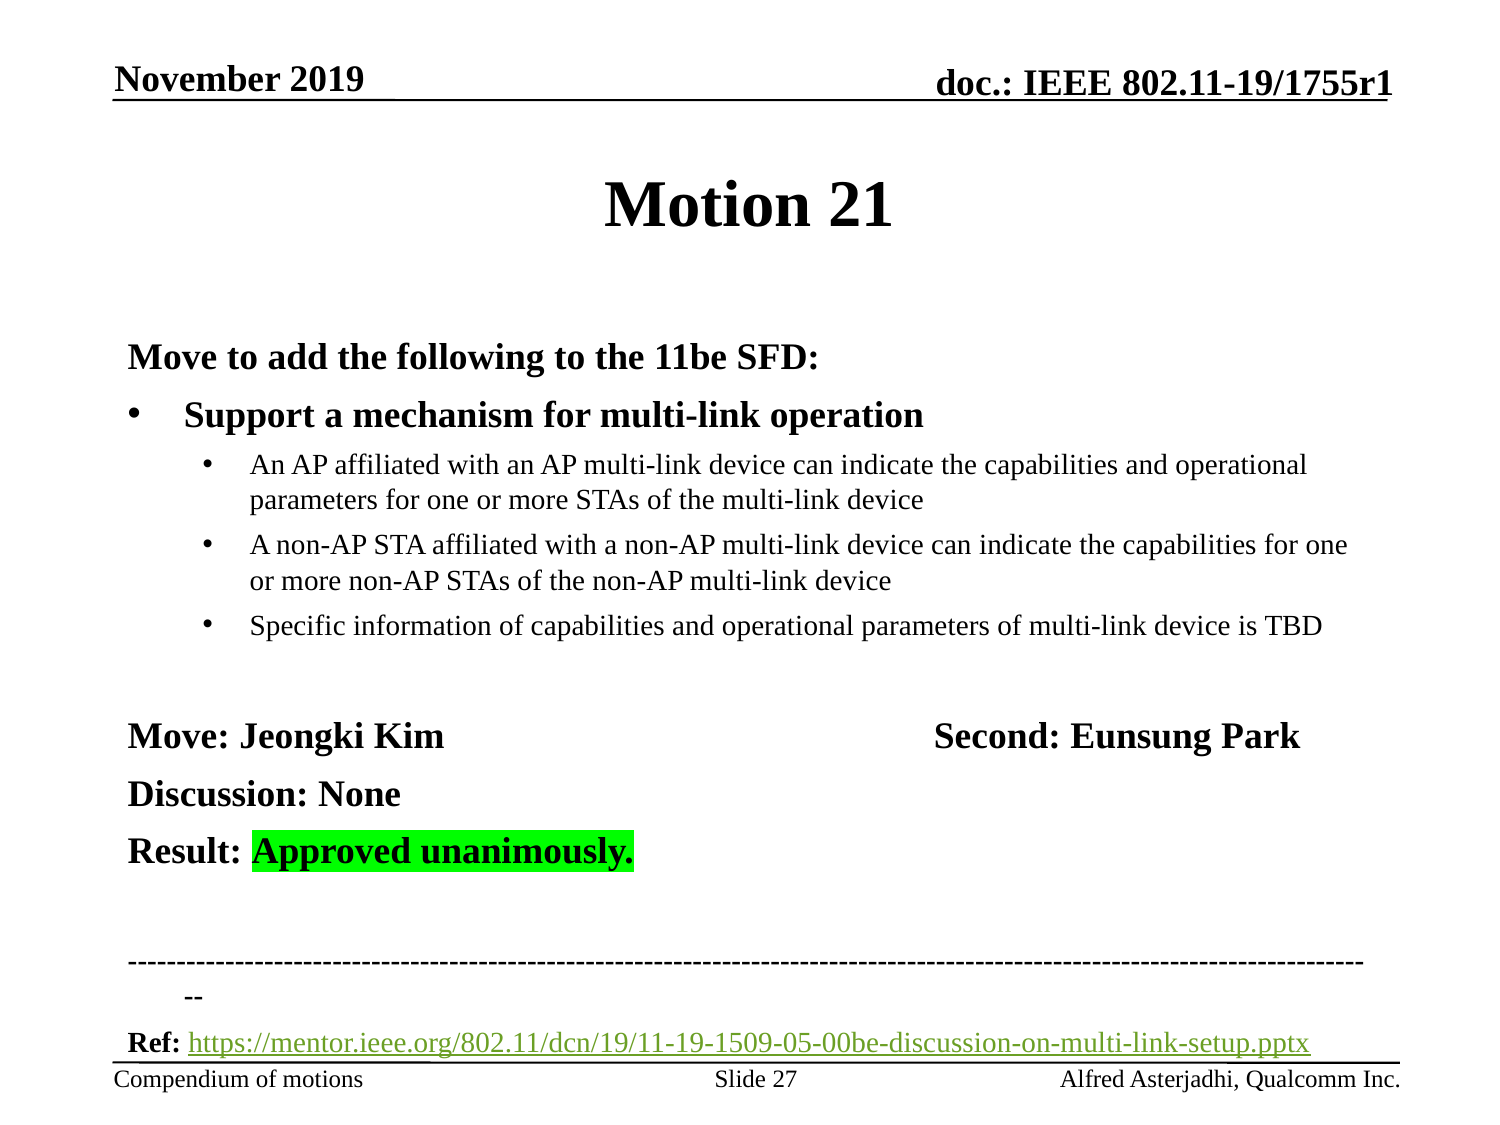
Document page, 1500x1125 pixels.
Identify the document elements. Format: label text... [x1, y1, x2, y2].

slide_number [114, 54, 423, 100]
slide_number Slide 27 [712, 1061, 800, 1123]
title Motion 21 [112, 112, 1388, 288]
footer Alfred Asterjadhi, Qualcomm Inc. [878, 1061, 1402, 1093]
list Move to add the following to the 11be SFD: Support a mechanism for multi-link operation An AP affiliated with an AP multi-link device can indicate the capabilities and operational parameters for one or more STAs of the multi-link device A non-AP STA affiliated with a non-AP multi-link device can indicate the capabilities for one or more non-AP STAs of the non-AP multi-link device Specific information of capabilities and operational parameters of multi-link device is TBD Move: Jeongki Kim Second: Eunsung Park Discussion: None Result: Approved unanimously. --------------------------------------------------------------------------------------------------------------------------------- Ref: https://mentor.ieee.org/802.11/dcn/19/11-19-1509-05-00be-discussion-on-multi-link-setup.pptx [112, 324, 1388, 1063]
